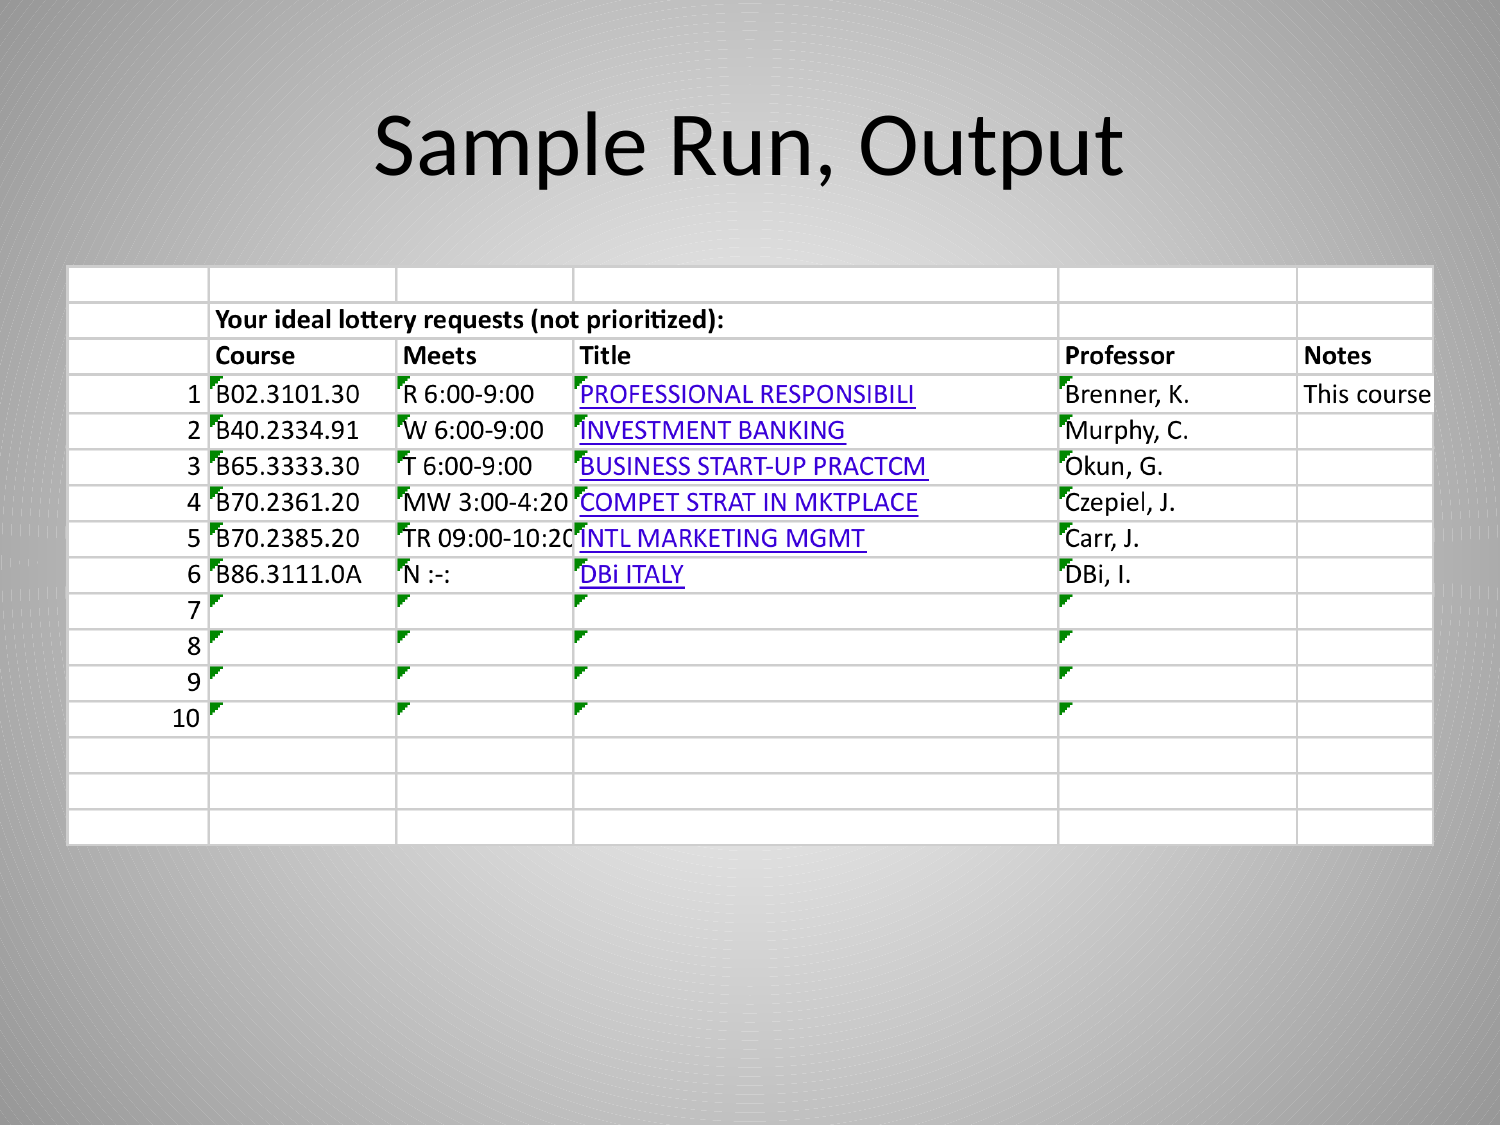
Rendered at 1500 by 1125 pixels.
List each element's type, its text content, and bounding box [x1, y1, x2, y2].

picture [65, 265, 1435, 846]
title Sample Run, Output [75, 45, 1425, 233]
